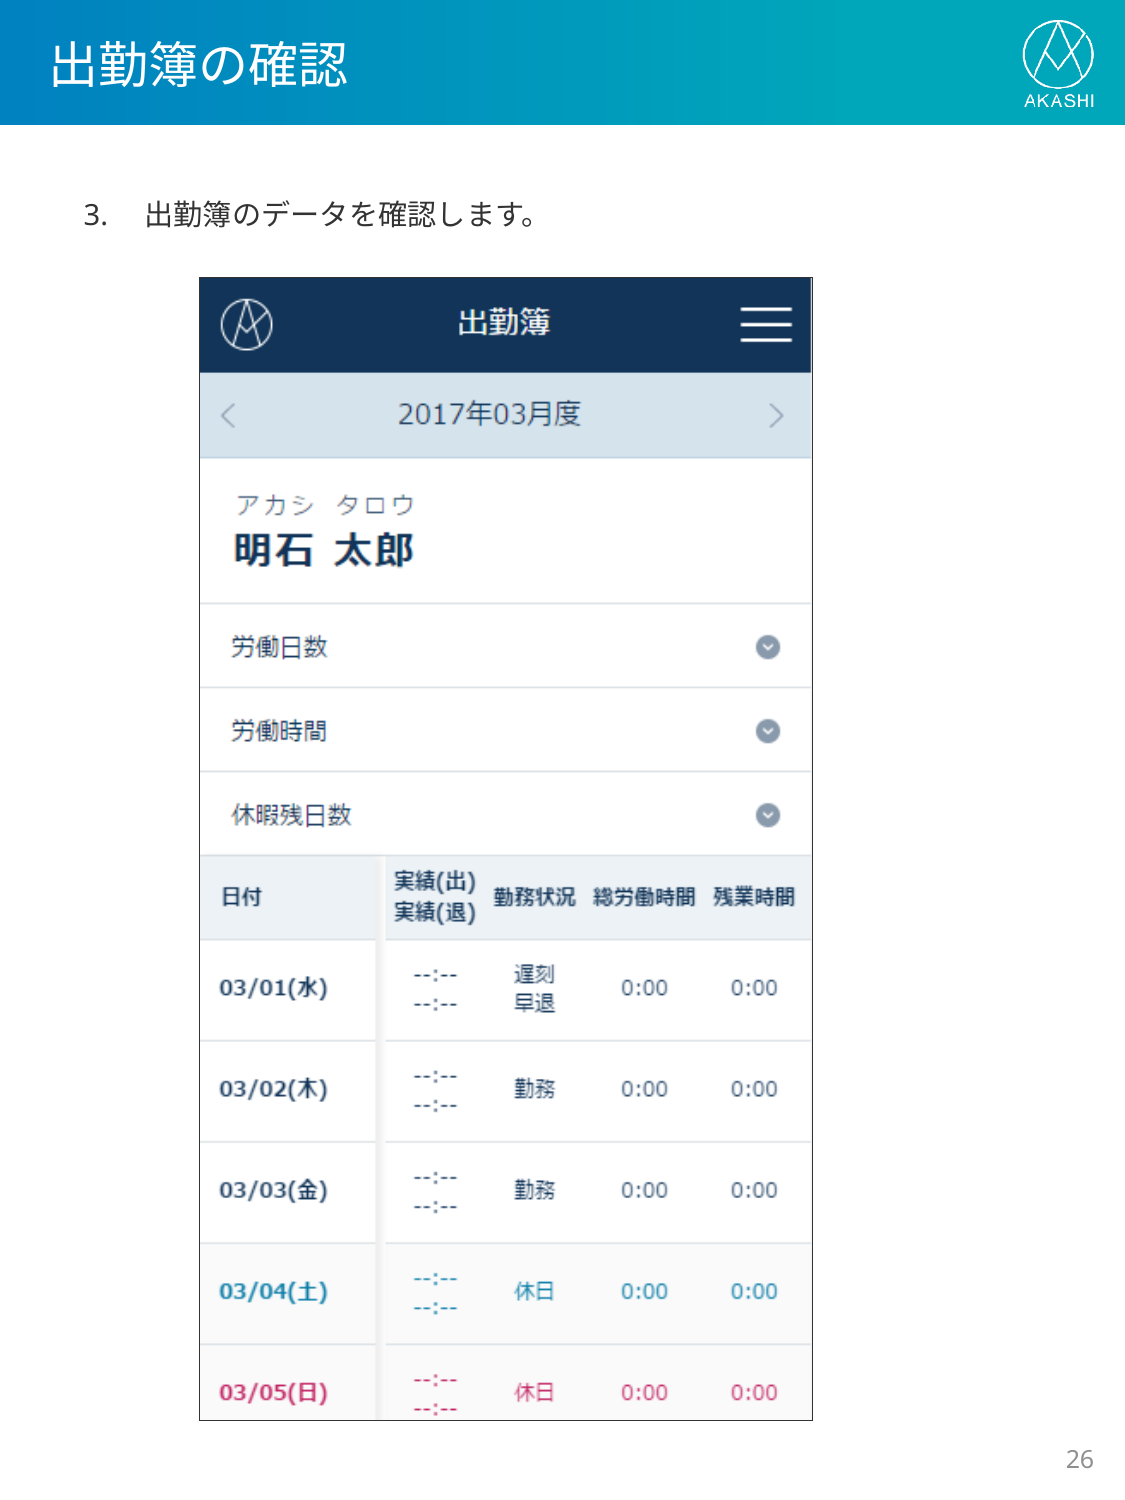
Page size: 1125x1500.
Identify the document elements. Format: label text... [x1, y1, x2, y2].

text_box 3. 出勤簿のデータを確認します。 [68, 189, 1046, 239]
title 出勤簿の確認 [33, 0, 1045, 123]
picture [199, 277, 813, 1421]
picture [1045, 9, 1103, 117]
slide_number 25 [856, 1420, 1110, 1500]
